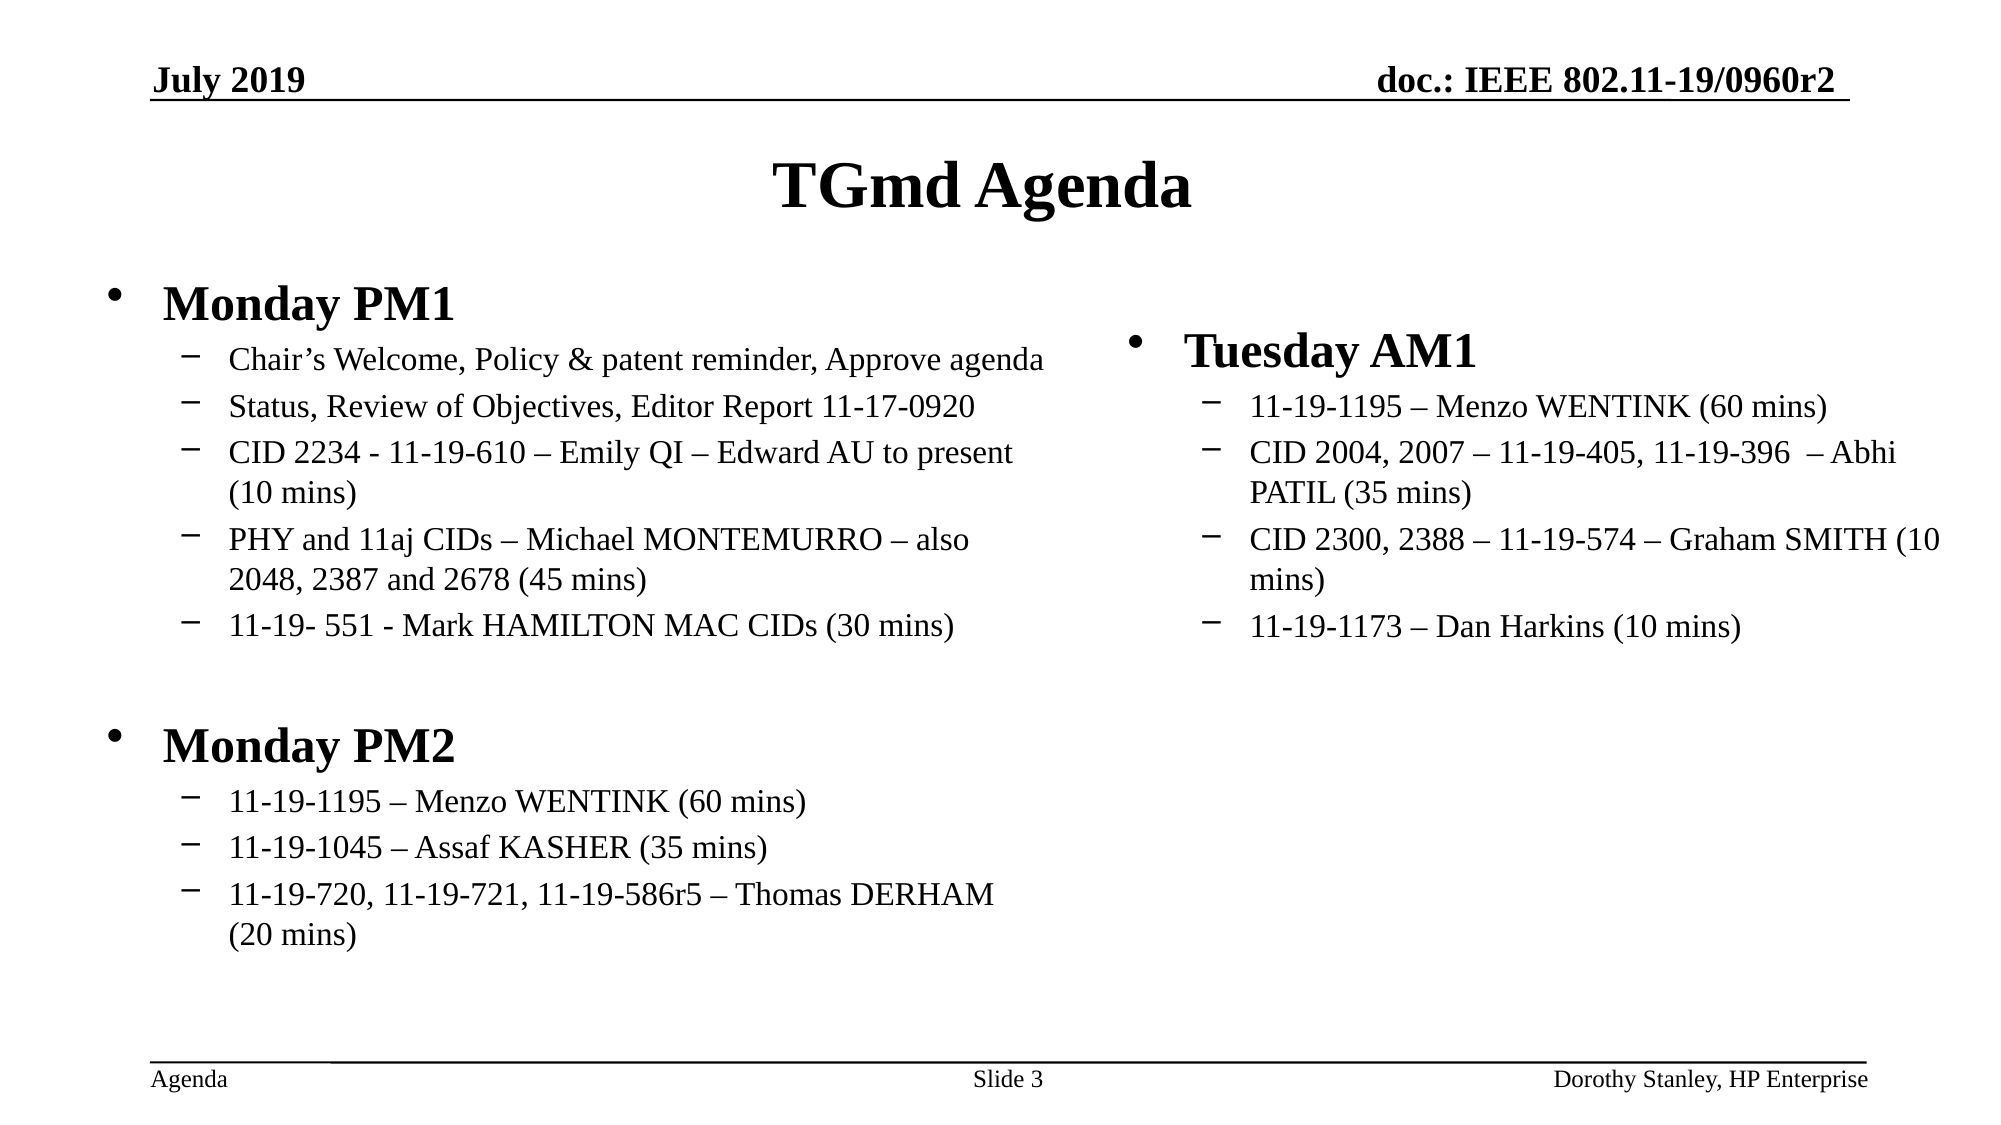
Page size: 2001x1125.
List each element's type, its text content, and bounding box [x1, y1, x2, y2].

footer Dorothy Stanley, HP Enterprise [1549, 1062, 1869, 1093]
text_box Monday PM1 Chair’s Welcome, Policy & patent reminder, Approve agenda Status, Review of Objectives, Editor Report 11-17-0920 CID 2234 - 11-19-610 – Emily QI – Edward AU to present (10 mins) PHY and 11aj CIDs – Michael MONTEMURRO – also 2048, 2387 and 2678 (45 mins) 11-19- 551 - Mark HAMILTON MAC CIDs (30 mins) [91, 275, 1067, 688]
text_box Monday PM2 11-19-1195 – Menzo WENTINK (60 mins) 11-19-1045 – Assaf KASHER (35 mins) 11-19-720, 11-19-721, 11-19-586r5 – Thomas DERHAM (20 mins) [91, 716, 1025, 988]
text_box Tuesday AM1 11-19-1195 – Menzo WENTINK (60 mins) CID 2004, 2007 – 11-19-405, 11-19-396 – Abhi PATIL (35 mins) CID 2300, 2388 – 11-19-574 – Graham SMITH (10 mins) 11-19-1173 – Dan Harkins (10 mins) [1112, 321, 1959, 710]
slide_number Slide 3 [972, 1062, 1044, 1093]
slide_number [152, 54, 567, 100]
title TGmd Agenda [362, 112, 1638, 250]
